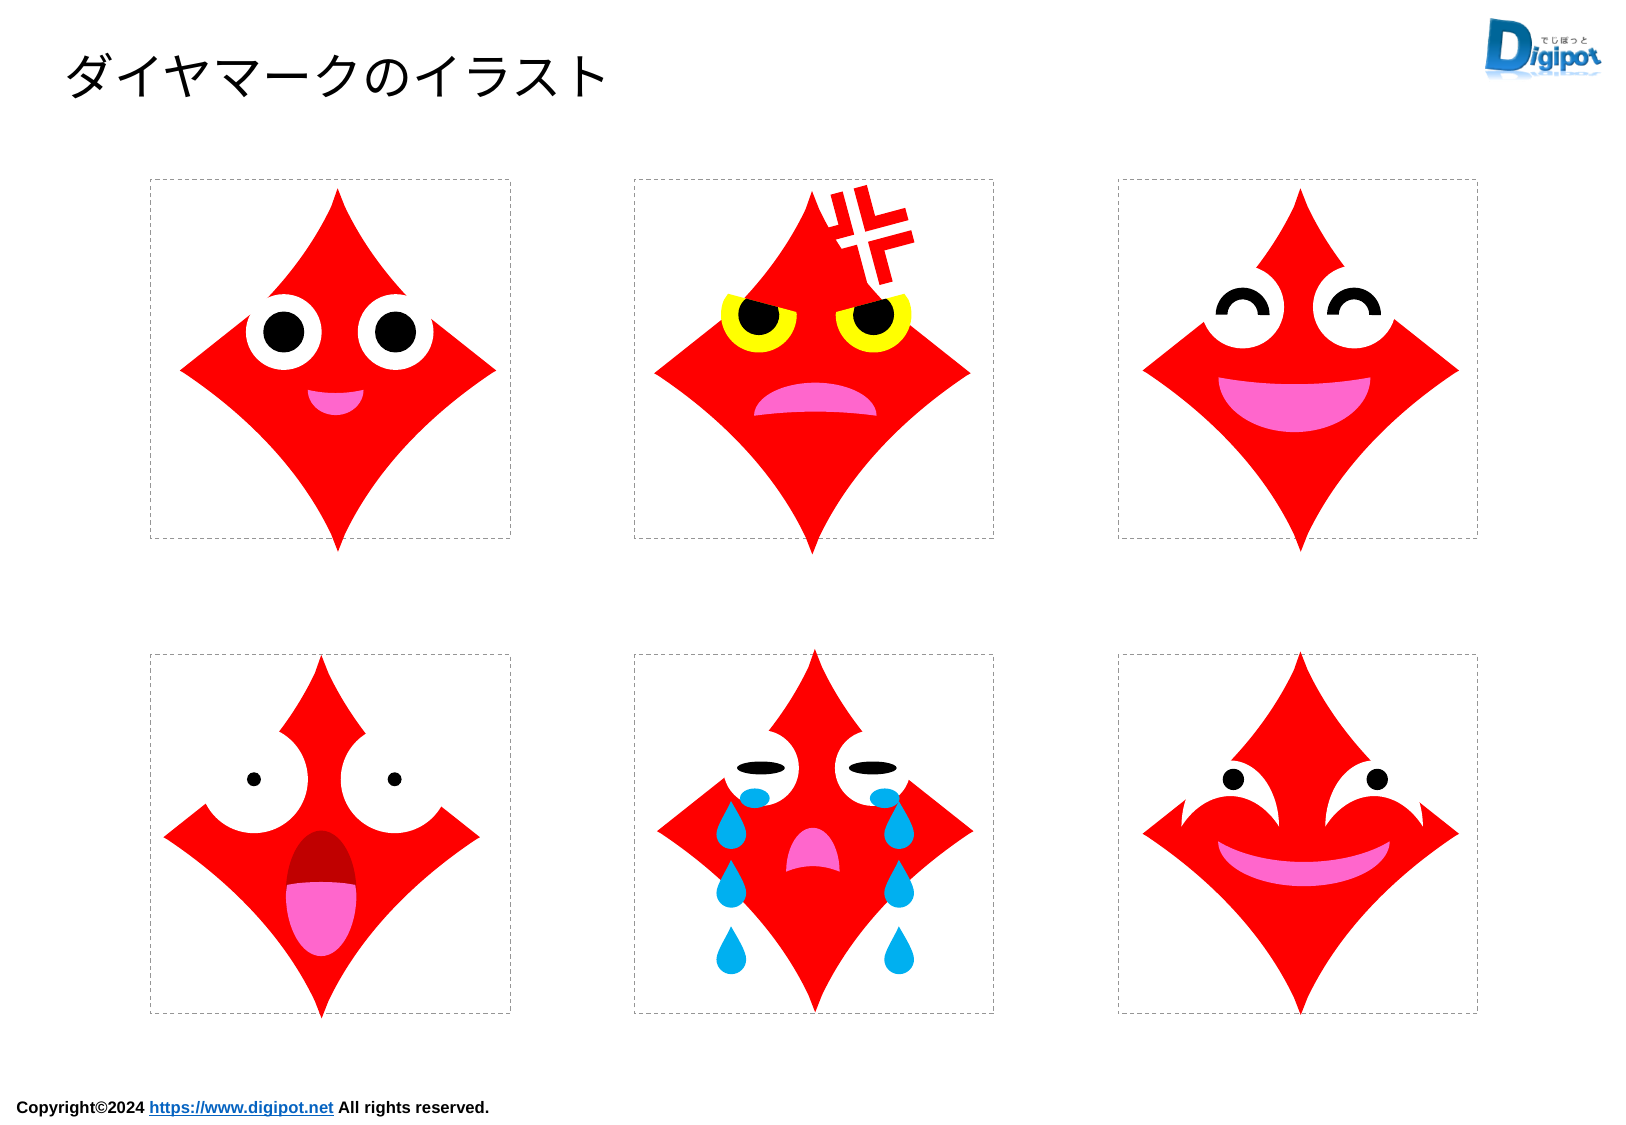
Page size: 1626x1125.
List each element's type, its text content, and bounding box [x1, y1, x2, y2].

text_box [656, 648, 974, 1013]
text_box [179, 188, 497, 552]
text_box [163, 654, 480, 1019]
text_box ダイヤマークのイラスト [49, 38, 627, 113]
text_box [1142, 651, 1460, 1015]
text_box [654, 188, 971, 555]
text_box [1142, 188, 1460, 552]
picture [1485, 18, 1602, 82]
